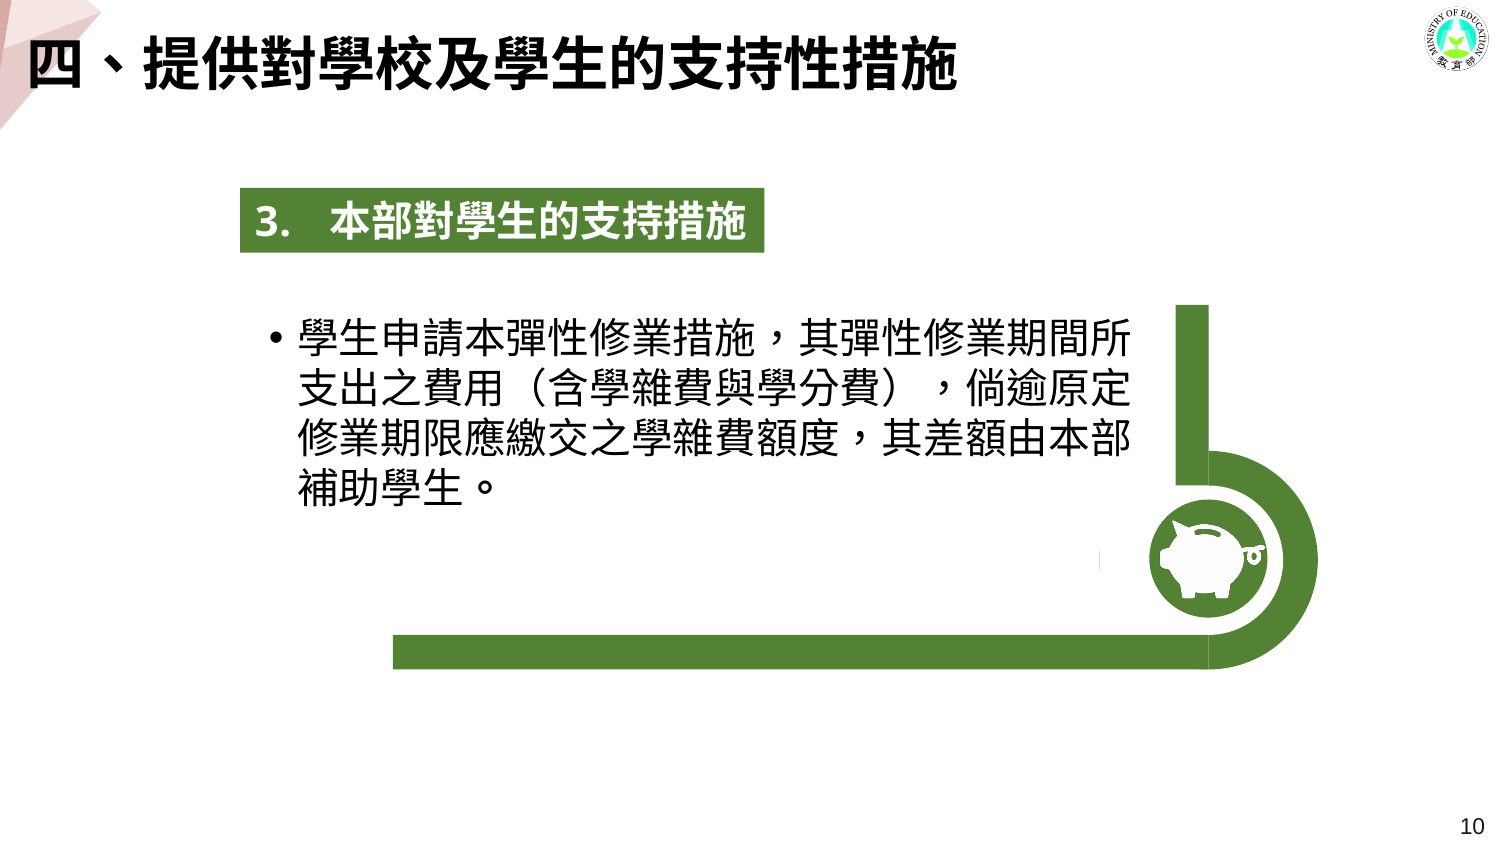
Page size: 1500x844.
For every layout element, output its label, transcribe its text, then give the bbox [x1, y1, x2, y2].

title 四、提供對學校及學生的支持性措施 [102, 16, 1470, 115]
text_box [0, 0, 102, 130]
picture [1151, 499, 1270, 618]
text_box 學生申請本彈性修業措施，其彈性修業期間所支出之費用（含學雜費與學分費），倘逾原定修業期限應繳交之學雜費額度，其差額由本部補助學生。 [254, 304, 1157, 520]
text_box 本部對學生的支持措施 [239, 187, 766, 254]
picture [1434, 6, 1489, 68]
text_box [1099, 450, 1318, 670]
text_box [392, 634, 1099, 670]
text_box [1175, 304, 1210, 450]
